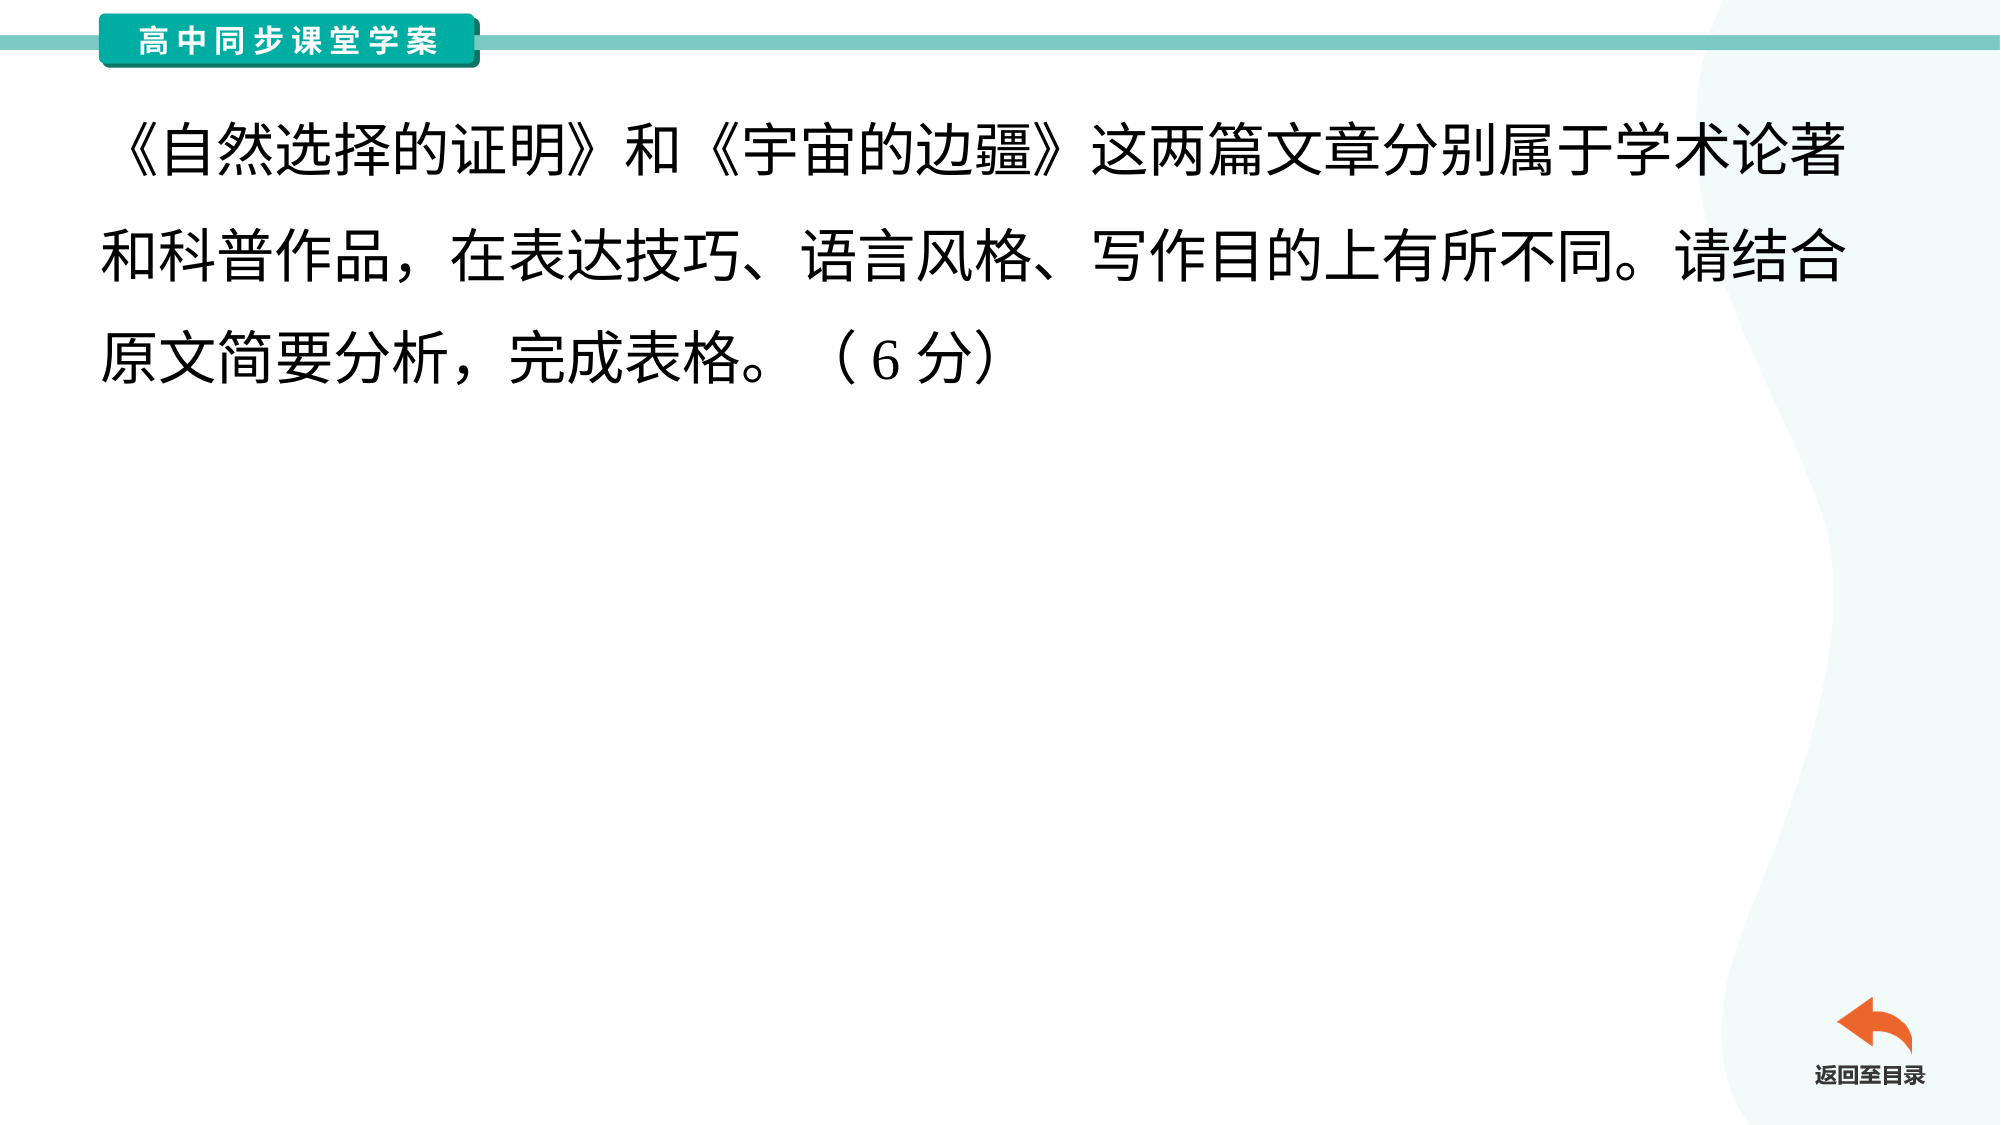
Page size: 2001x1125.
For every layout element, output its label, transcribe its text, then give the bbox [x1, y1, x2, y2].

text_box 《自然选择的证明》和《宇宙的边疆》这两篇文章分别属于学术论著 和科普作品，在表达技巧、语言风格、写作目的上有所不同。请结合 原文简要分析，完成表格。（6分） [100, 76, 1899, 380]
picture [0, 0, 2000, 1125]
